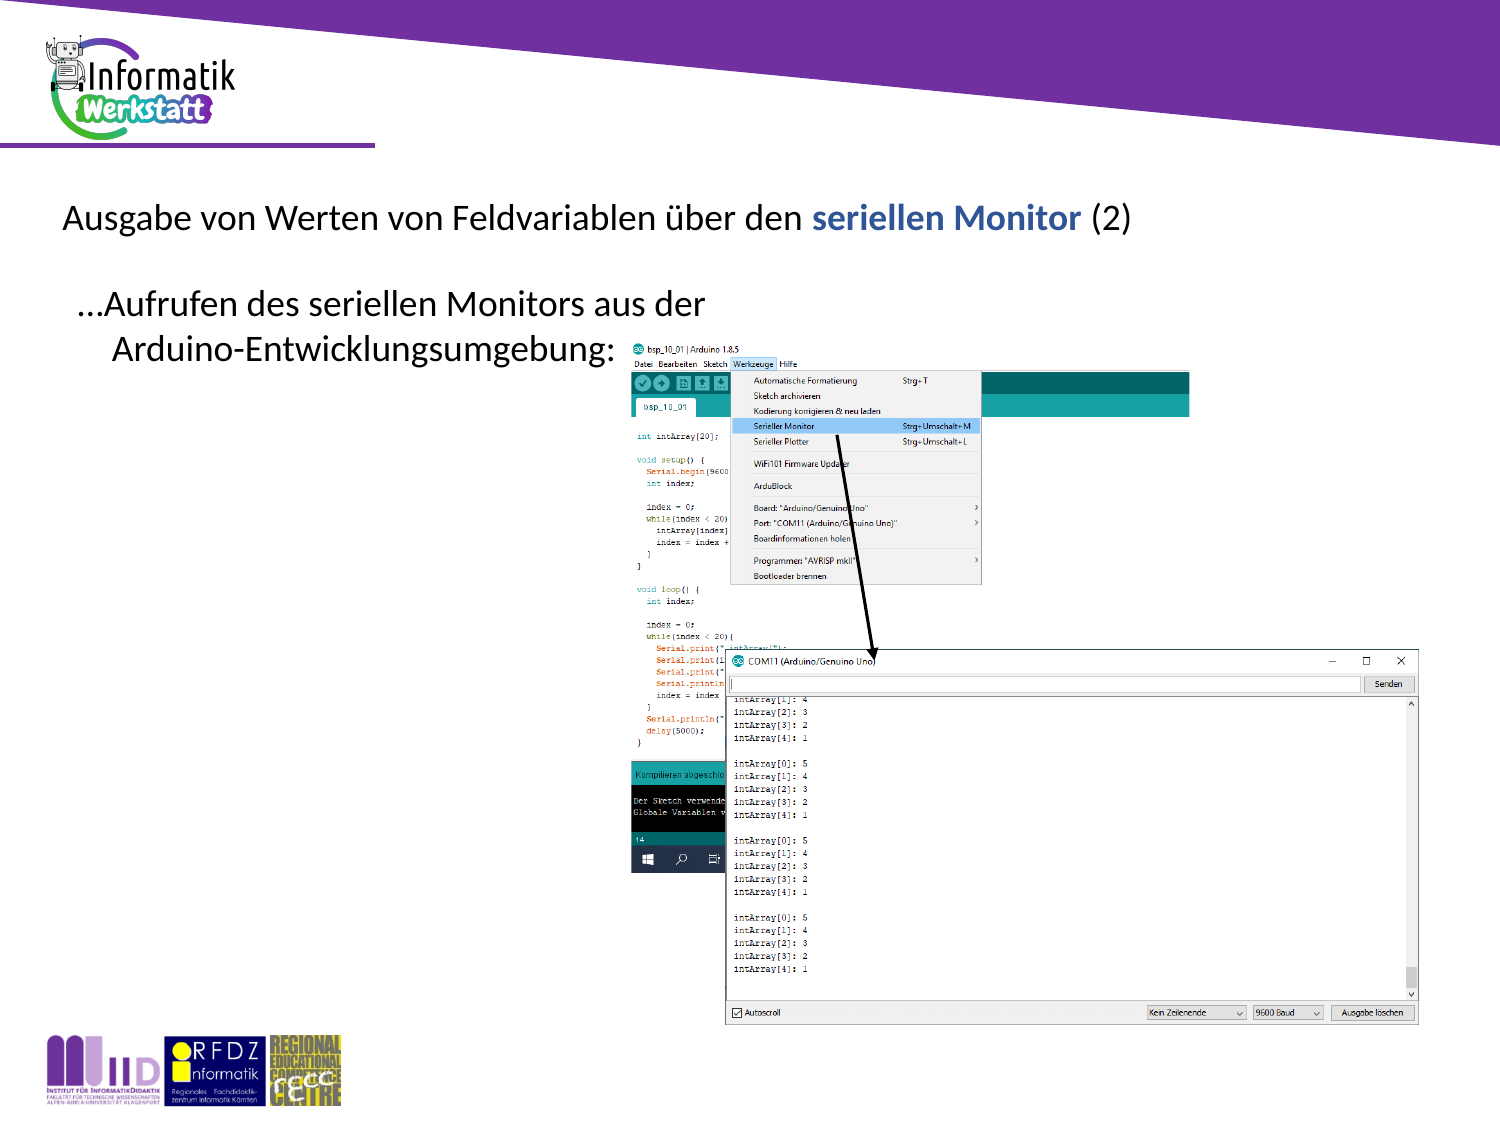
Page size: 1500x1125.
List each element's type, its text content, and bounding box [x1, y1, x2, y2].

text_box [631, 341, 1419, 1025]
text_box …Aufrufen des seriellen Monitors aus der Arduino-Entwicklungsumgebung: [63, 271, 1405, 376]
picture [46, 1032, 341, 1113]
picture [46, 35, 235, 140]
text_box Ausgabe von Werten von Feldvariablen über den seriellen Monitor (2) [47, 185, 1153, 245]
